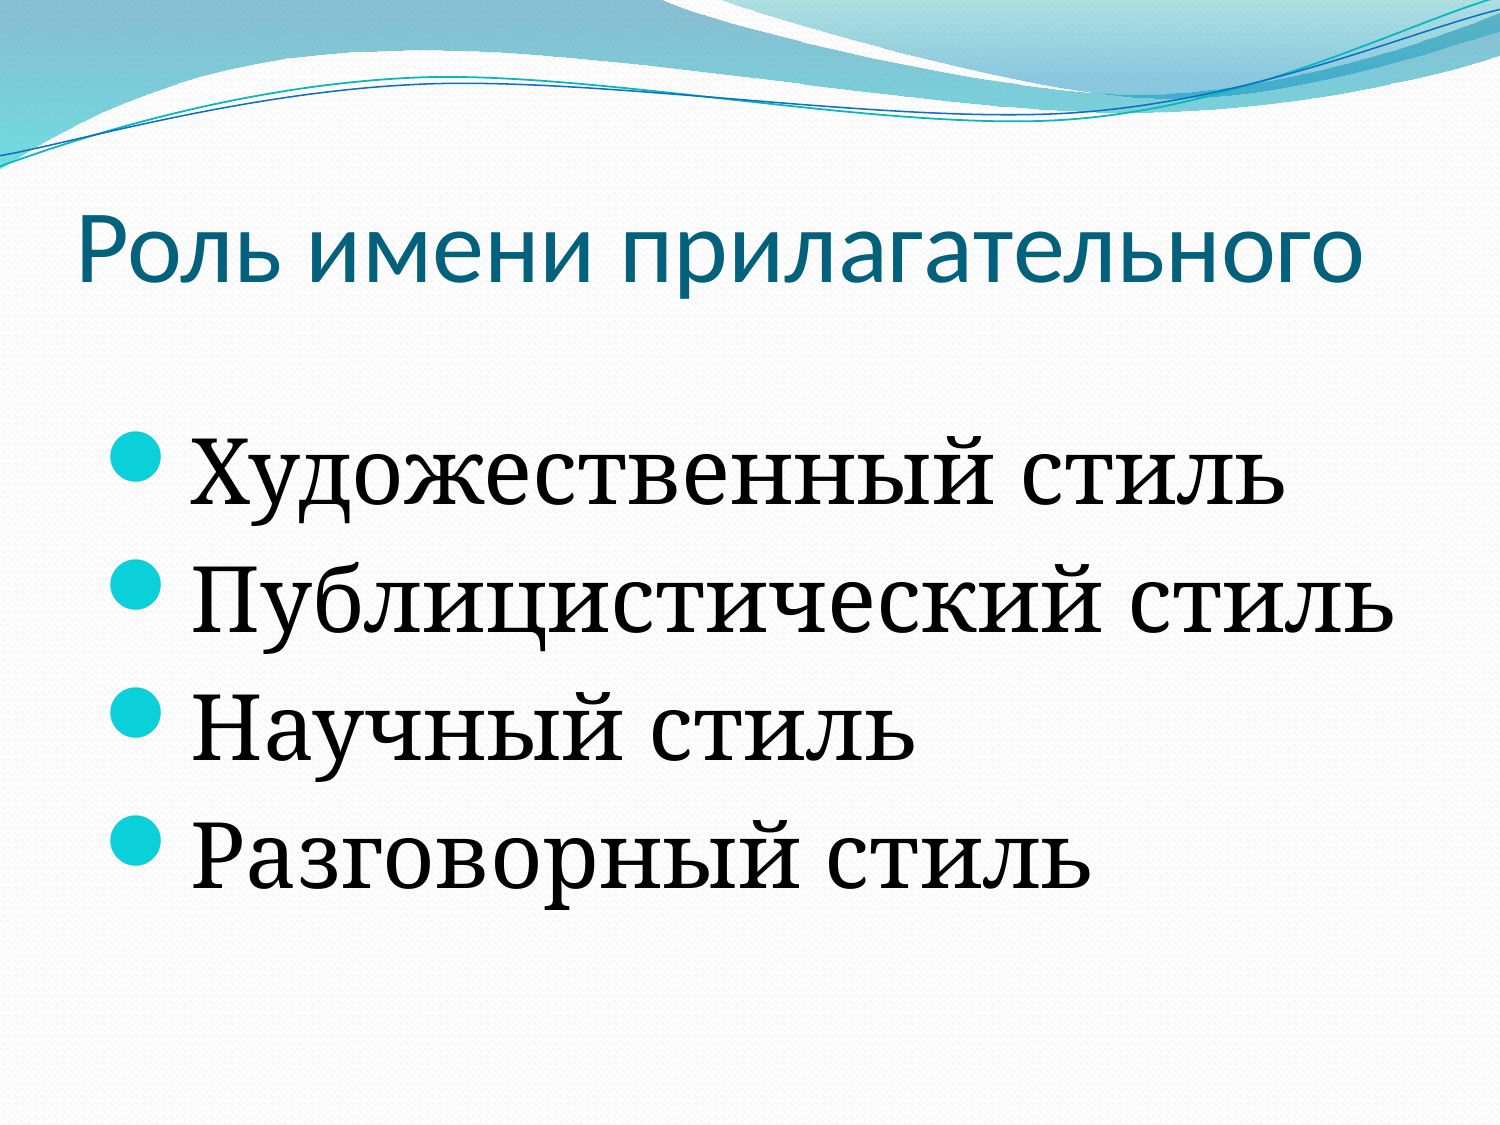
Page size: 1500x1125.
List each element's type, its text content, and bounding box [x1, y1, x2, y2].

title Роль имени прилагательного [74, 115, 1426, 304]
list Художественный стиль Публицистический стиль Научный стиль Разговорный стиль [88, 404, 1439, 1125]
